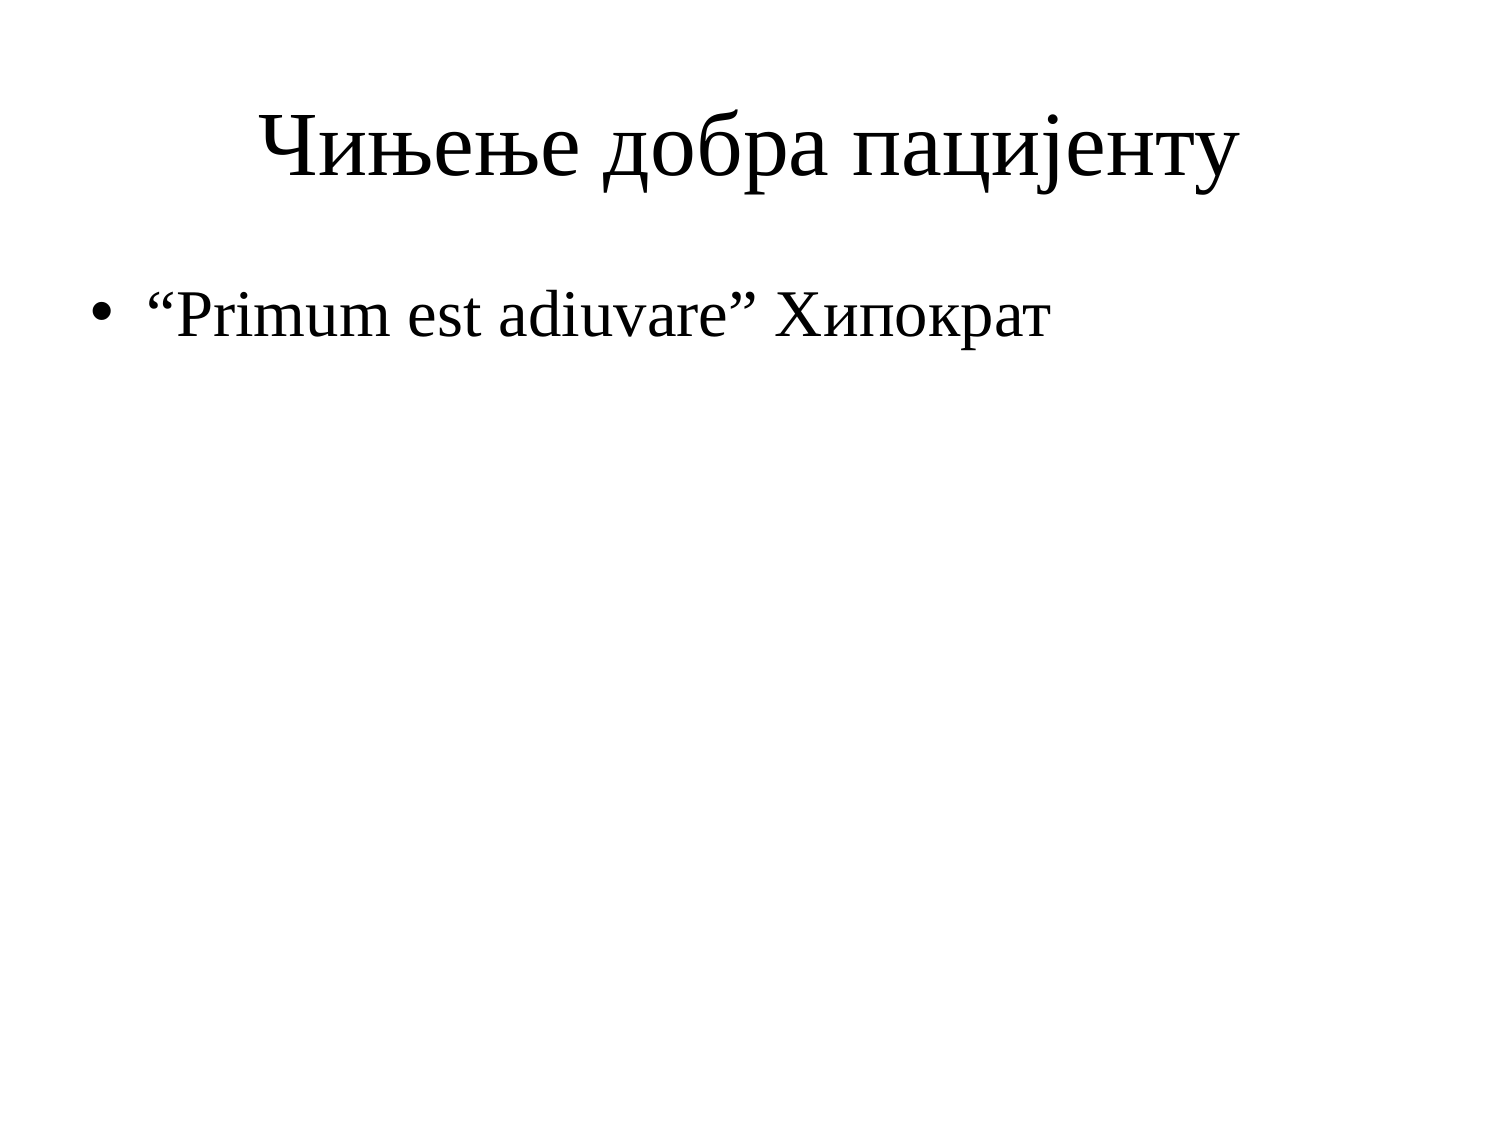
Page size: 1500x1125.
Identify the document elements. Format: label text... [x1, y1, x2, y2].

list “Primum est adiuvare” Хипократ [75, 262, 1425, 1005]
title Чињење добра пацијенту [75, 45, 1425, 233]
